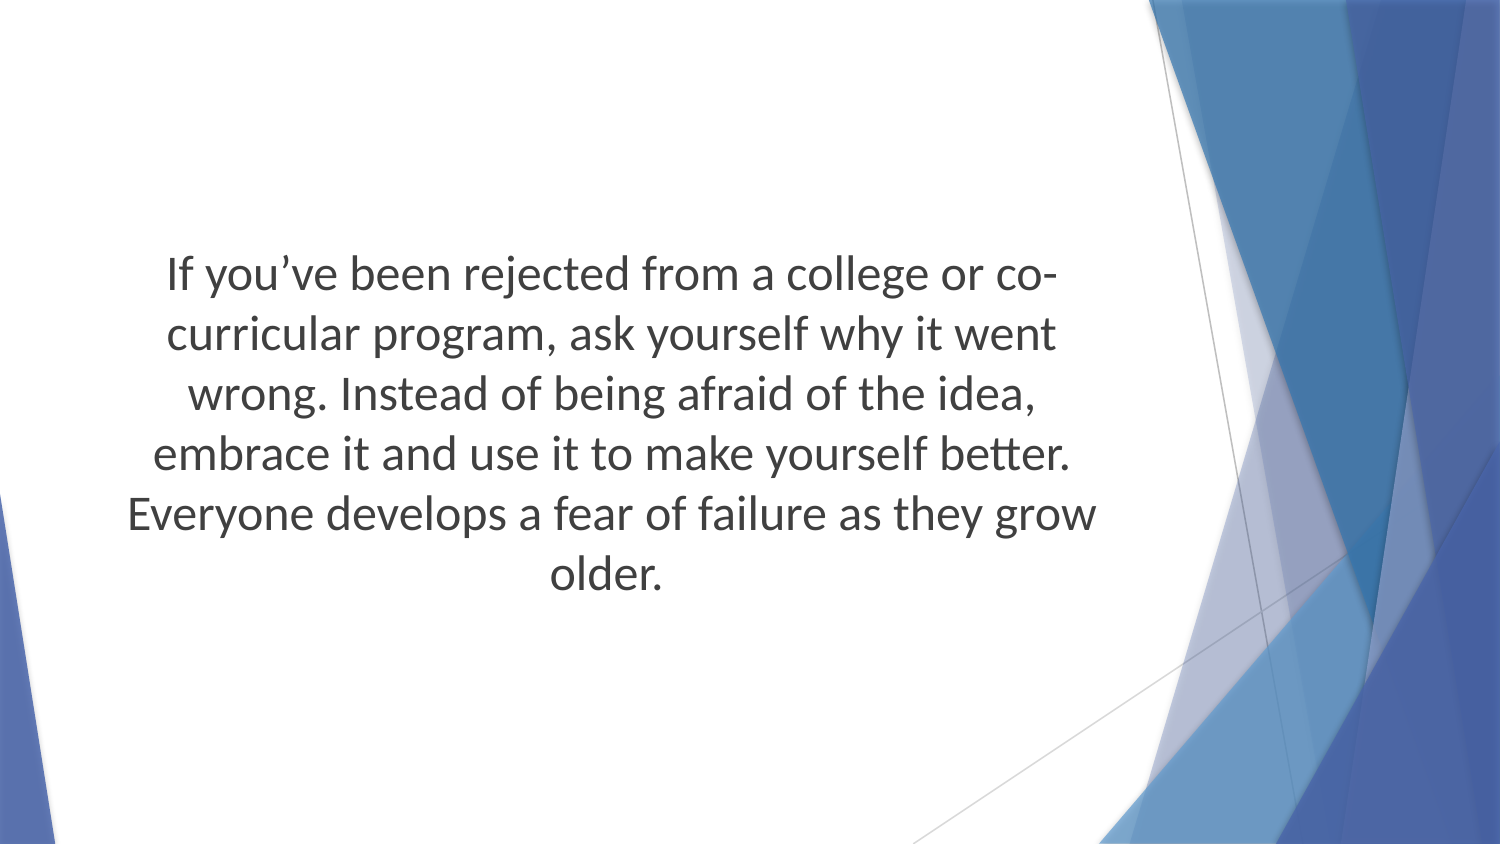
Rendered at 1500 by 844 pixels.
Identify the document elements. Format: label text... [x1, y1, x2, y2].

list If you’ve been rejected from a college or co-curricular program, ask yourself why it went wrong. Instead of being afraid of the idea, embrace it and use it to make yourself better. Everyone develops a fear of failure as they grow older. [83, 232, 1141, 659]
